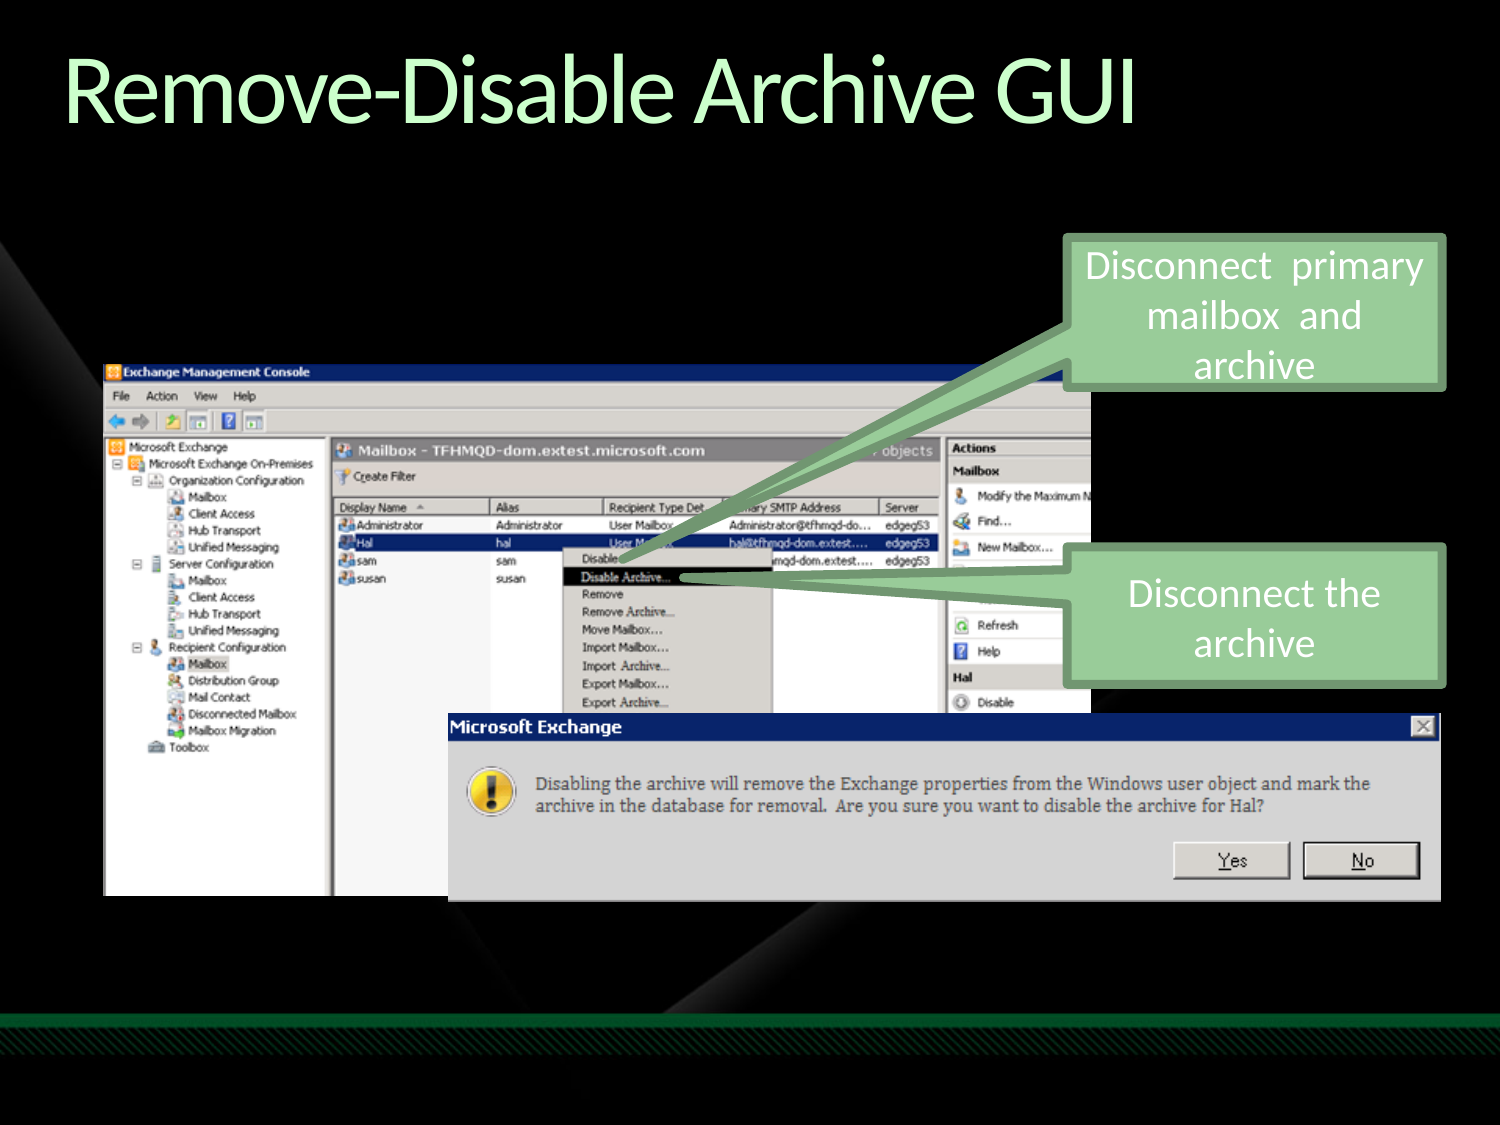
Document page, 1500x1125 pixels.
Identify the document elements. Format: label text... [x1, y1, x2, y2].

title Remove-Disable Archive GUI [62, 37, 1438, 147]
picture [0, 0, 1500, 1125]
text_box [102, 237, 1443, 902]
